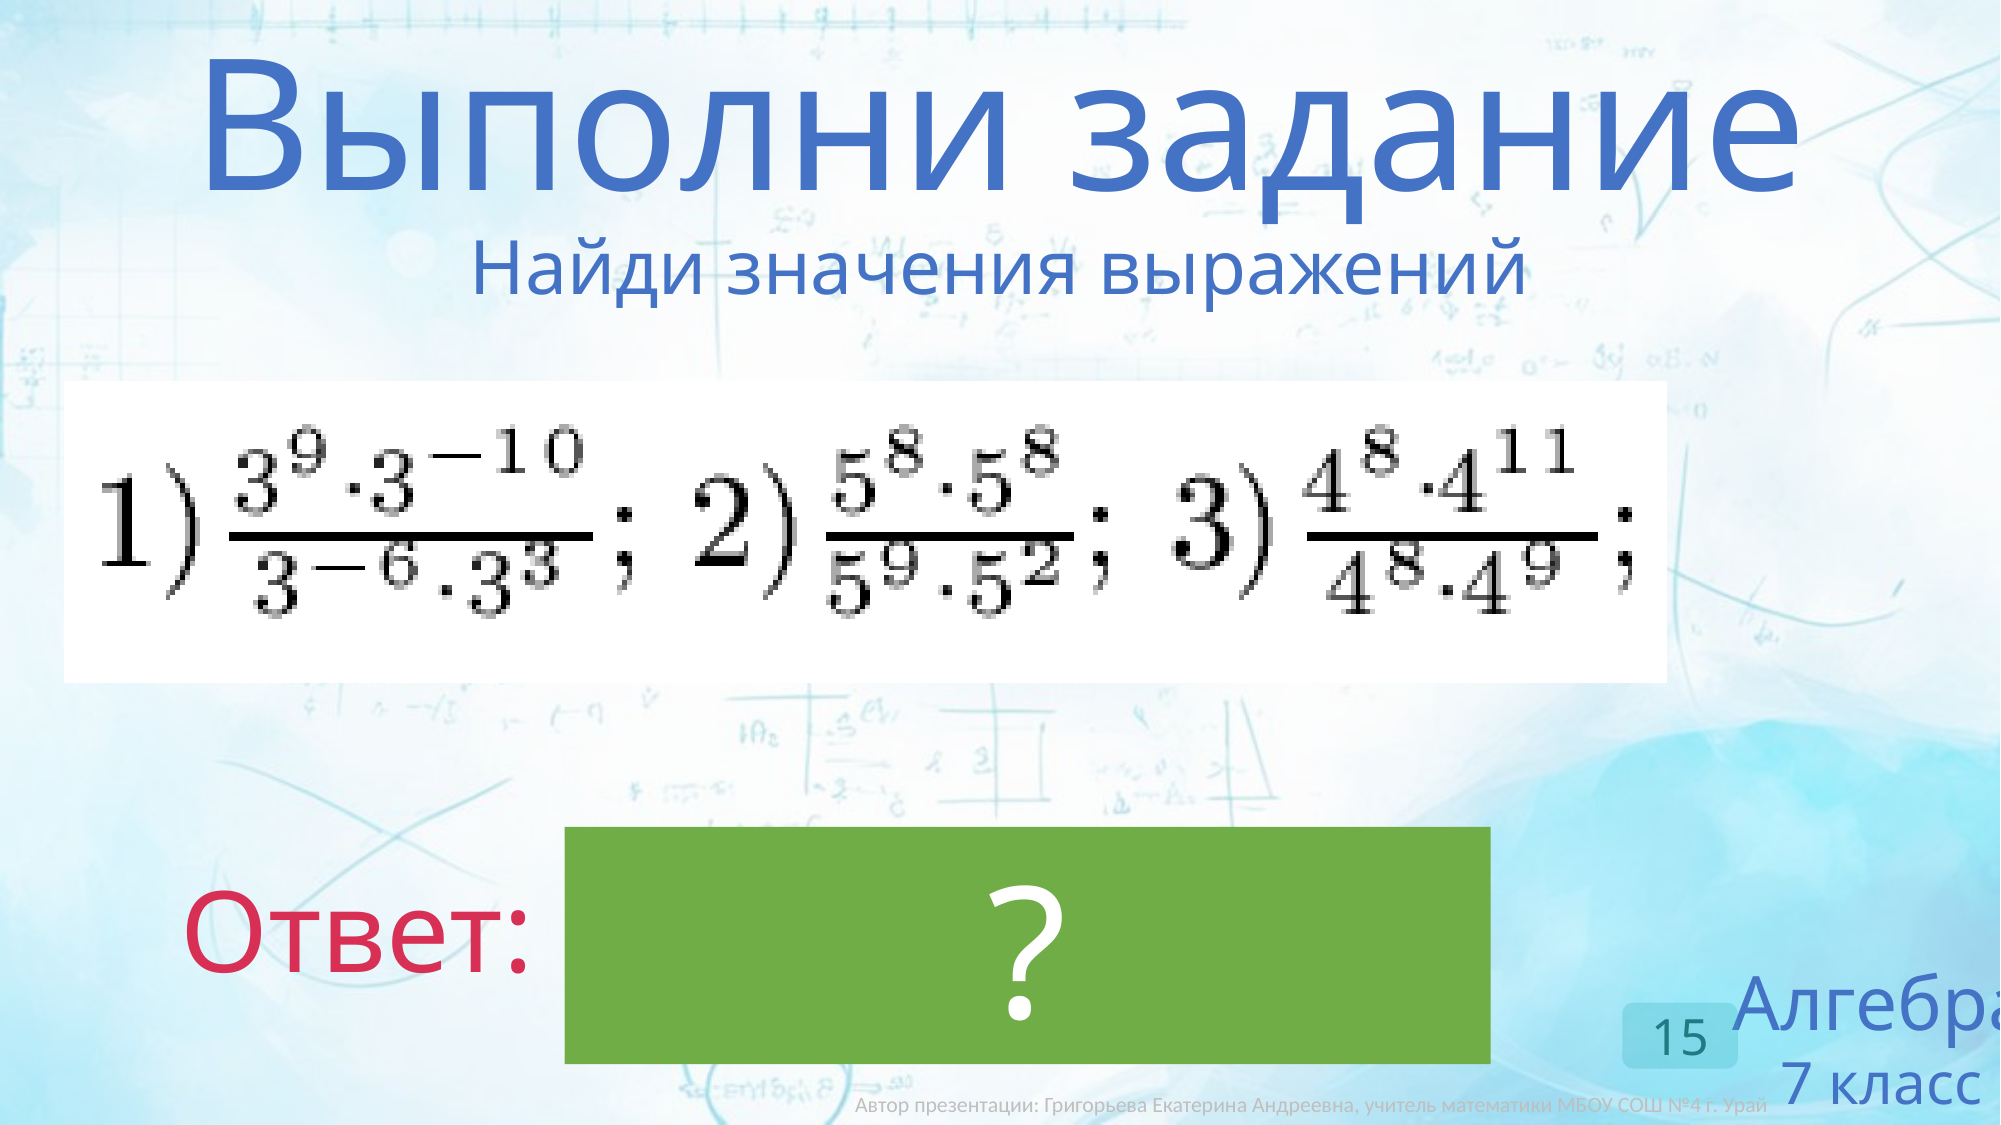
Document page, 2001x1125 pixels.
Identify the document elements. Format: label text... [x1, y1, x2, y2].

text_box Ответ: [165, 852, 549, 1003]
picture [64, 381, 1667, 683]
text_box ? [564, 826, 1492, 1065]
text_box Алгебра 7 класс [1717, 948, 2000, 1124]
text_box 15 [1621, 1001, 1739, 1070]
text_box Найди значения выражений [454, 211, 1546, 317]
picture [564, 839, 1457, 1057]
text_box Автор презентации: Григорьева Екатерина Андреевна, учитель математики МБОУ СОШ №4 г. Урай [840, 1083, 1790, 1125]
text_box Выполни задание [177, 0, 1823, 235]
